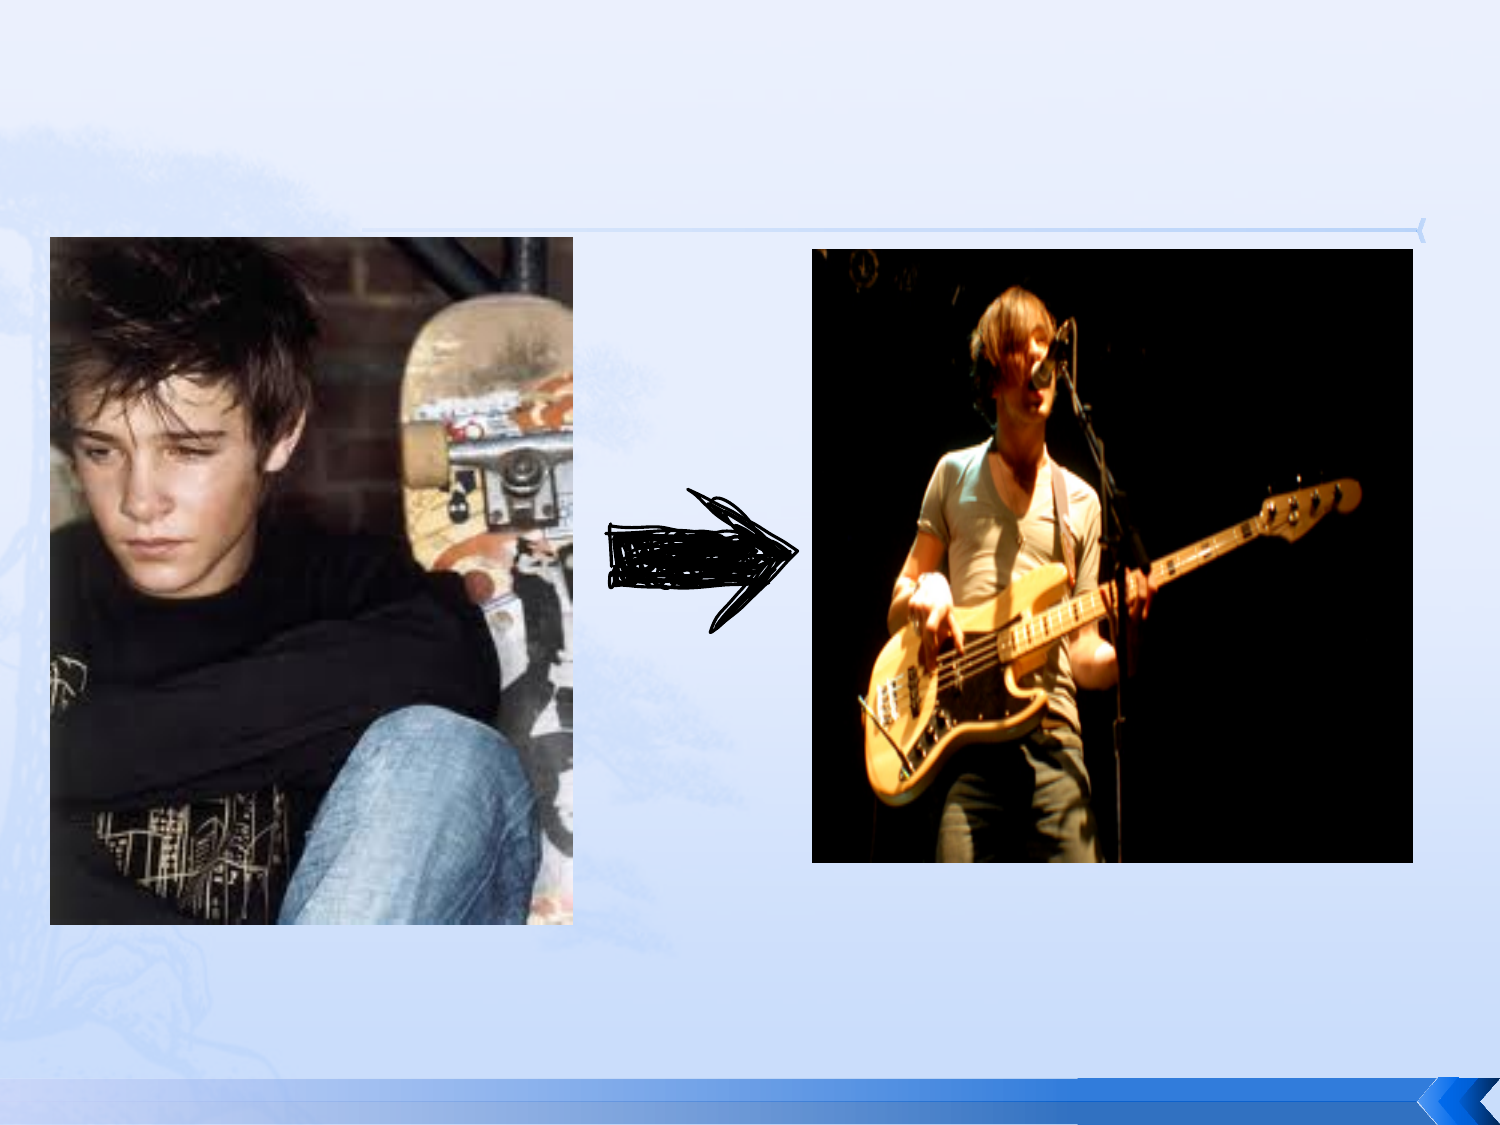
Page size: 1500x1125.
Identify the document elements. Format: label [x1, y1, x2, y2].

picture [811, 249, 1413, 863]
picture [49, 236, 573, 926]
